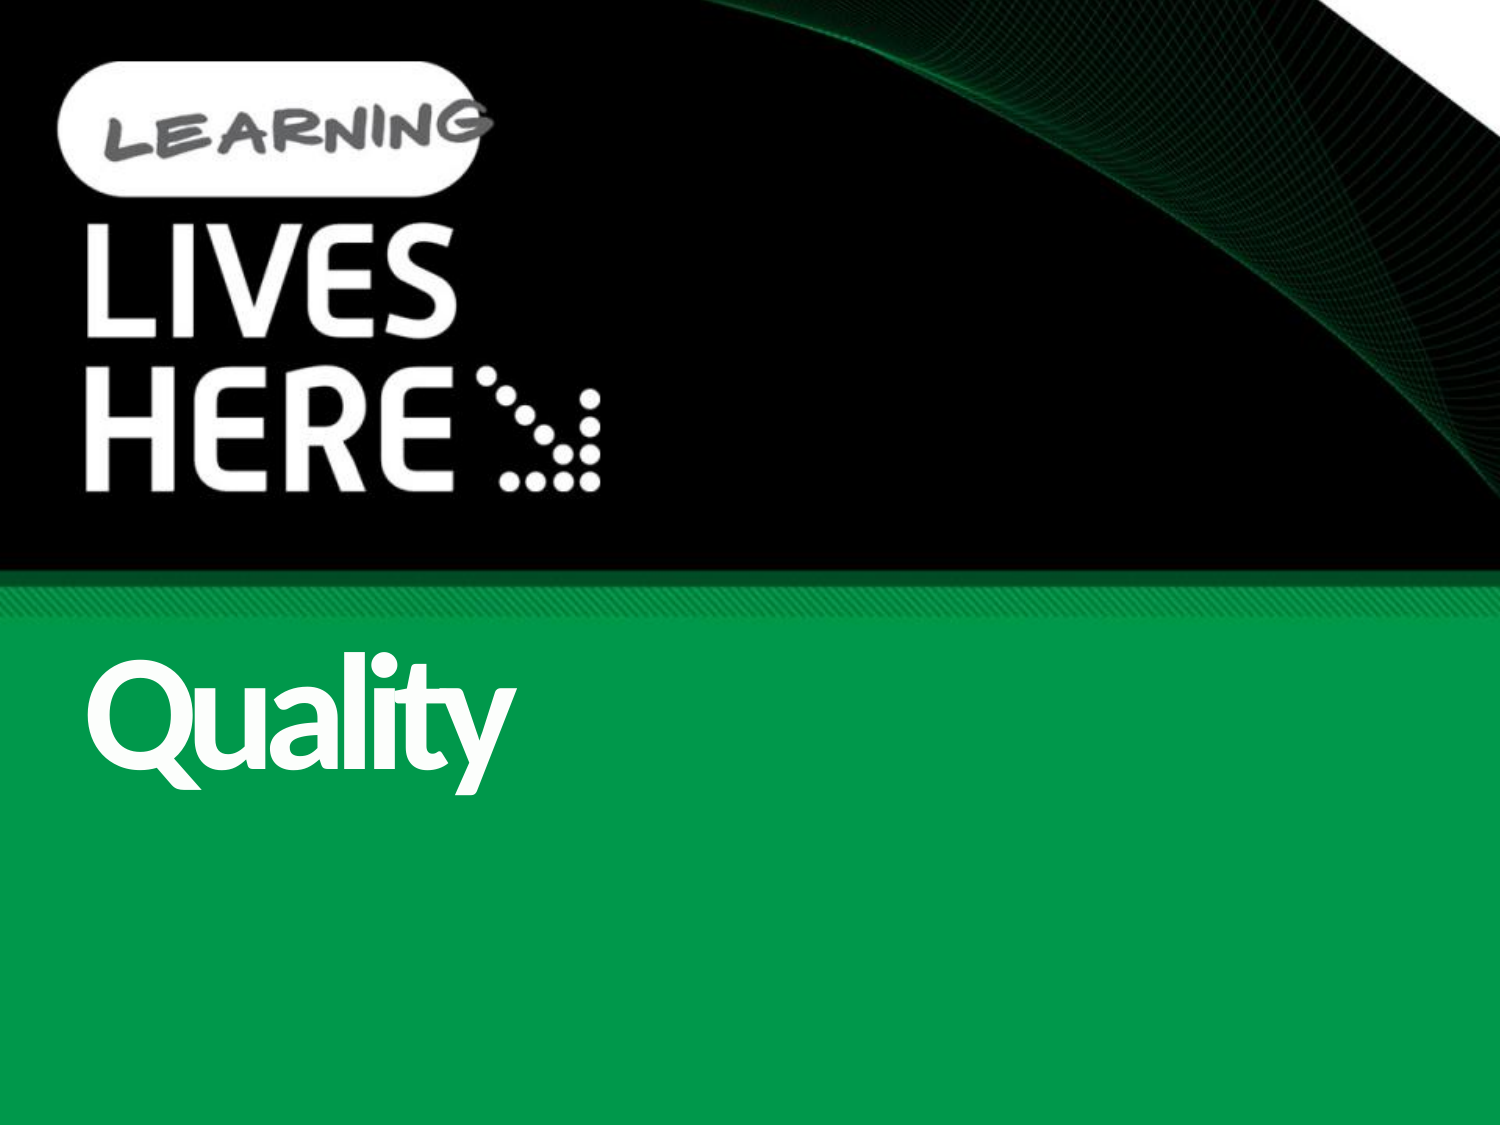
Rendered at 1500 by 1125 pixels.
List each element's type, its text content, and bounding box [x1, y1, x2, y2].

list Quality [83, 625, 1344, 800]
picture [0, 0, 1500, 1125]
